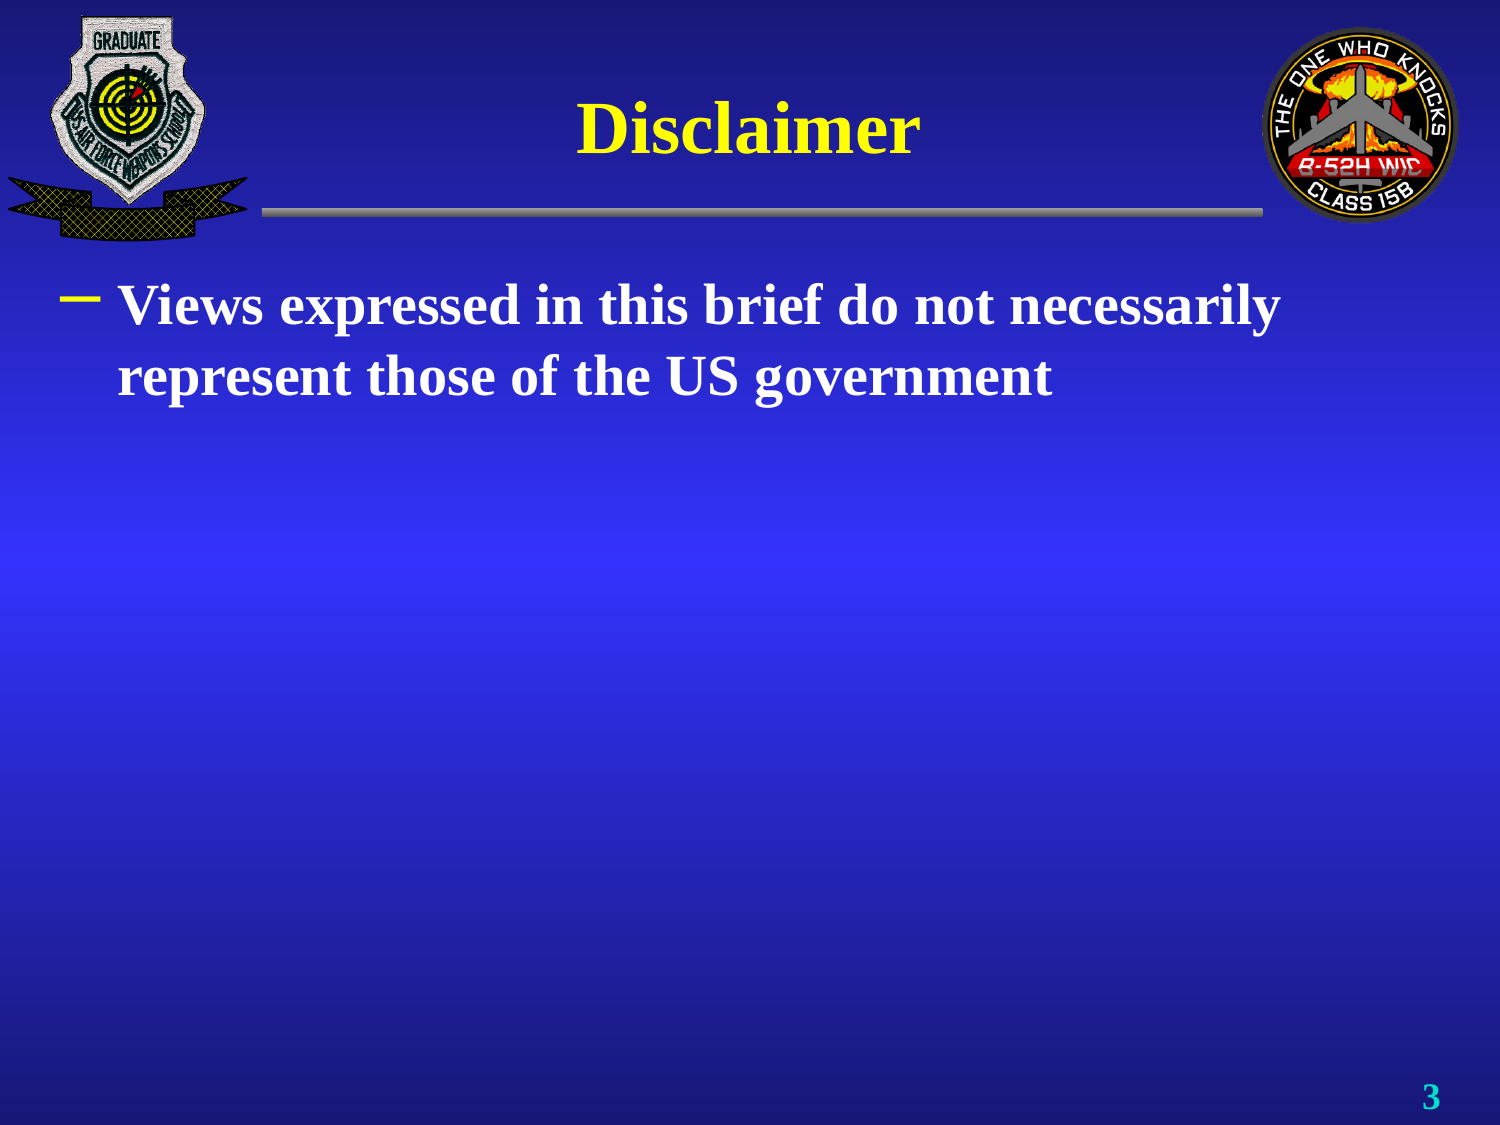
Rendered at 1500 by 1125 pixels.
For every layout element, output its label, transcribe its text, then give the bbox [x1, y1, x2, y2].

title Disclaimer [255, 32, 1244, 221]
picture [1262, 26, 1459, 224]
list Views expressed in this brief do not necessarily represent those of the US government [44, 258, 1458, 1038]
picture [47, 11, 209, 207]
